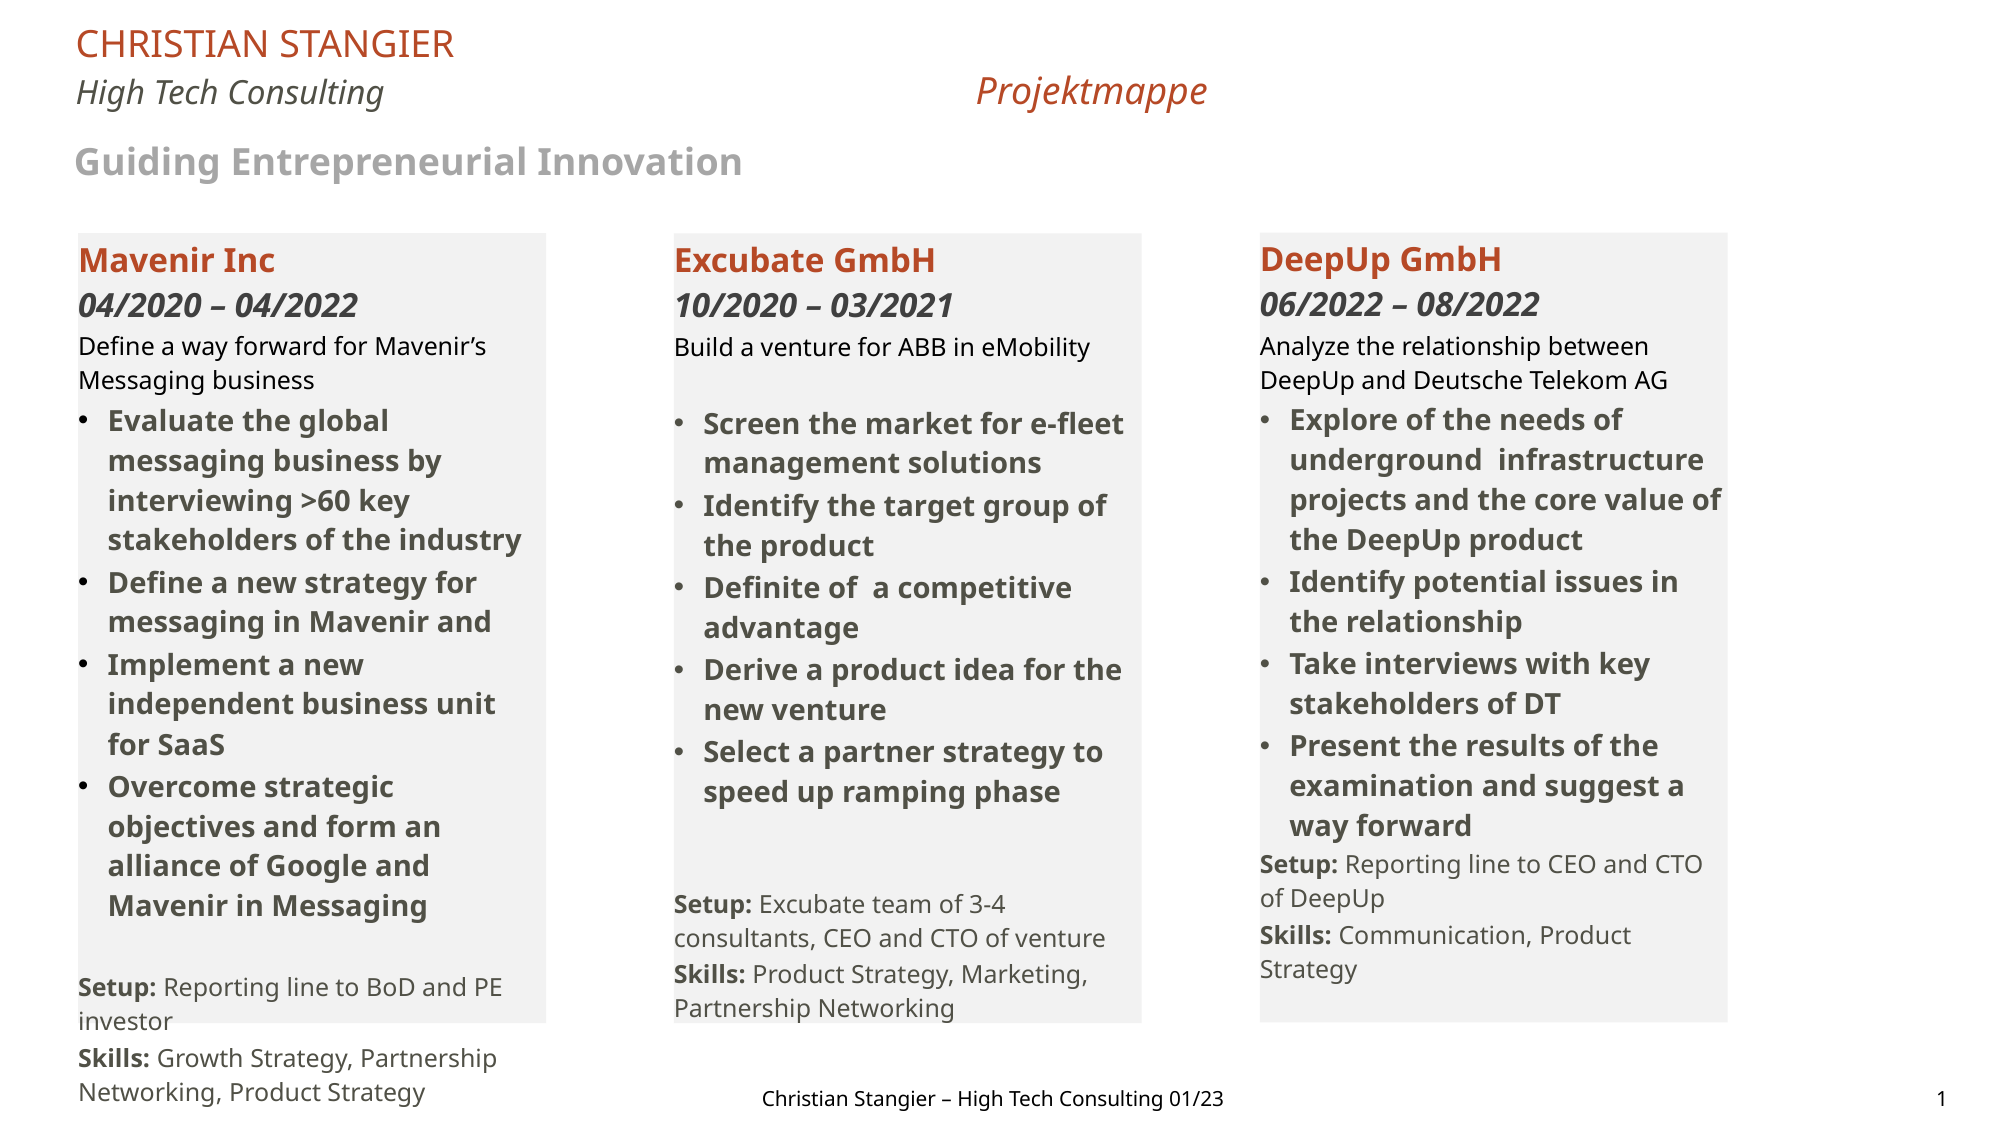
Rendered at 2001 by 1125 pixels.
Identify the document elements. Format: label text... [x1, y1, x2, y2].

text_box 1 [1924, 1078, 1960, 1118]
text_box Excubate GmbH 10/2020 – 03/2021 Build a venture for ABB in eMobility Screen the market for e-fleet management solutions Identify the target group of the product Definite of a competitive advantage Derive a product idea for the new venture Select a partner strategy to speed up ramping phase Setup: Excubate team of 3-4 consultants, CEO and CTO of venture Skills: Product Strategy, Marketing, Partnership Networking [673, 233, 1142, 1024]
list Mavenir Inc 04/2020 – 04/2022 Define a way forward for Mavenir’s Messaging business Evaluate the global messaging business by interviewing >60 key stakeholders of the industry Define a new strategy for messaging in Mavenir and Implement a new independent business unit for SaaS Overcome strategic objectives and form an alliance of Google and Mavenir in Messaging Setup: Reporting line to BoD and PE investor Skills: Growth Strategy, Partnership Networking, Product Strategy [78, 233, 547, 1024]
list High Tech Consulting Projektmappe [75, 66, 1925, 146]
footer Christian Stangier – High Tech Consulting 01/23 [525, 1078, 1461, 1118]
text_box Guiding Entrepreneurial Innovation [74, 132, 789, 192]
text_box DeepUp GmbH 06/2022 – 08/2022 Analyze the relationship between DeepUp and Deutsche Telekom AG Explore of the needs of underground infrastructure projects and the core value of the DeepUp product Identify potential issues in the relationship Take interviews with key stakeholders of DT Present the results of the examination and suggest a way forward Setup: Reporting line to CEO and CTO of DeepUp Skills: Communication, Product Strategy [1259, 232, 1728, 1023]
